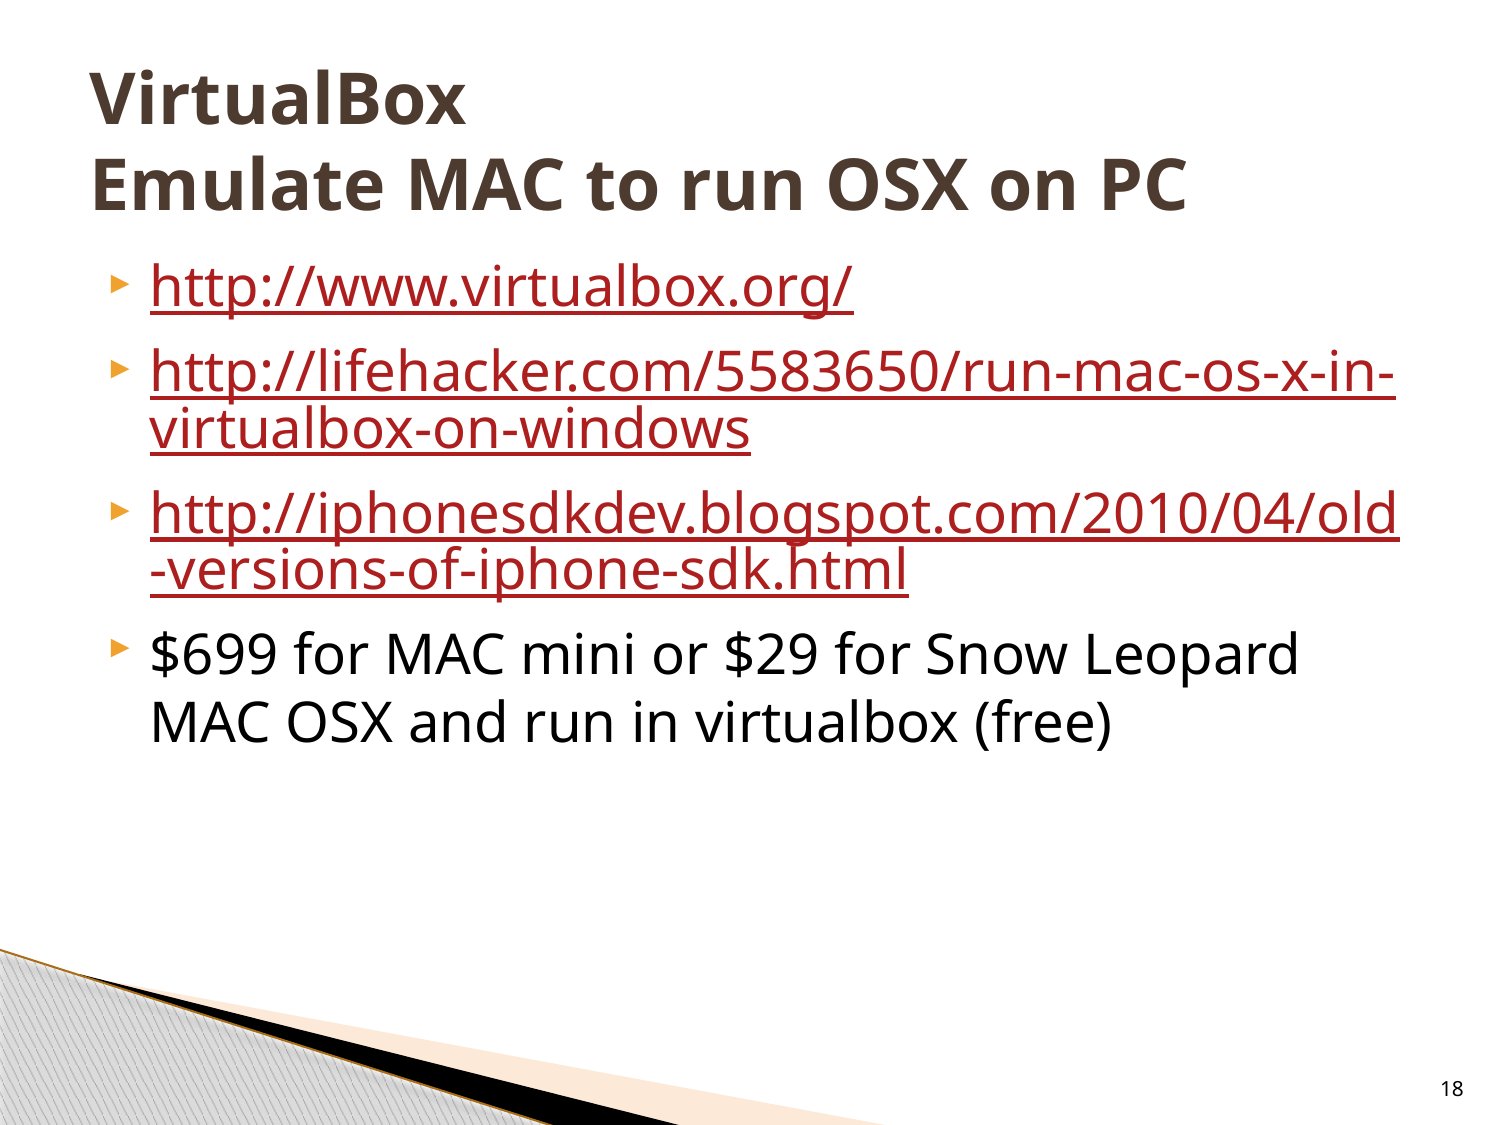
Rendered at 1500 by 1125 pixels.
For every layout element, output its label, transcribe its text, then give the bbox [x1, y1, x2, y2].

slide_number 18 [1418, 1051, 1479, 1112]
title VirtualBox Emulate MAC to run OSX on PC [75, 45, 1425, 233]
list http://www.virtualbox.org/ http://lifehacker.com/5583650/run-mac-os-x-in-virtualbox-on-windows http://iphonesdkdev.blogspot.com/2010/04/old-versions-of-iphone-sdk.html $699 for MAC mini or $29 for Snow Leopard MAC OSX and run in virtualbox (free) [75, 243, 1425, 986]
